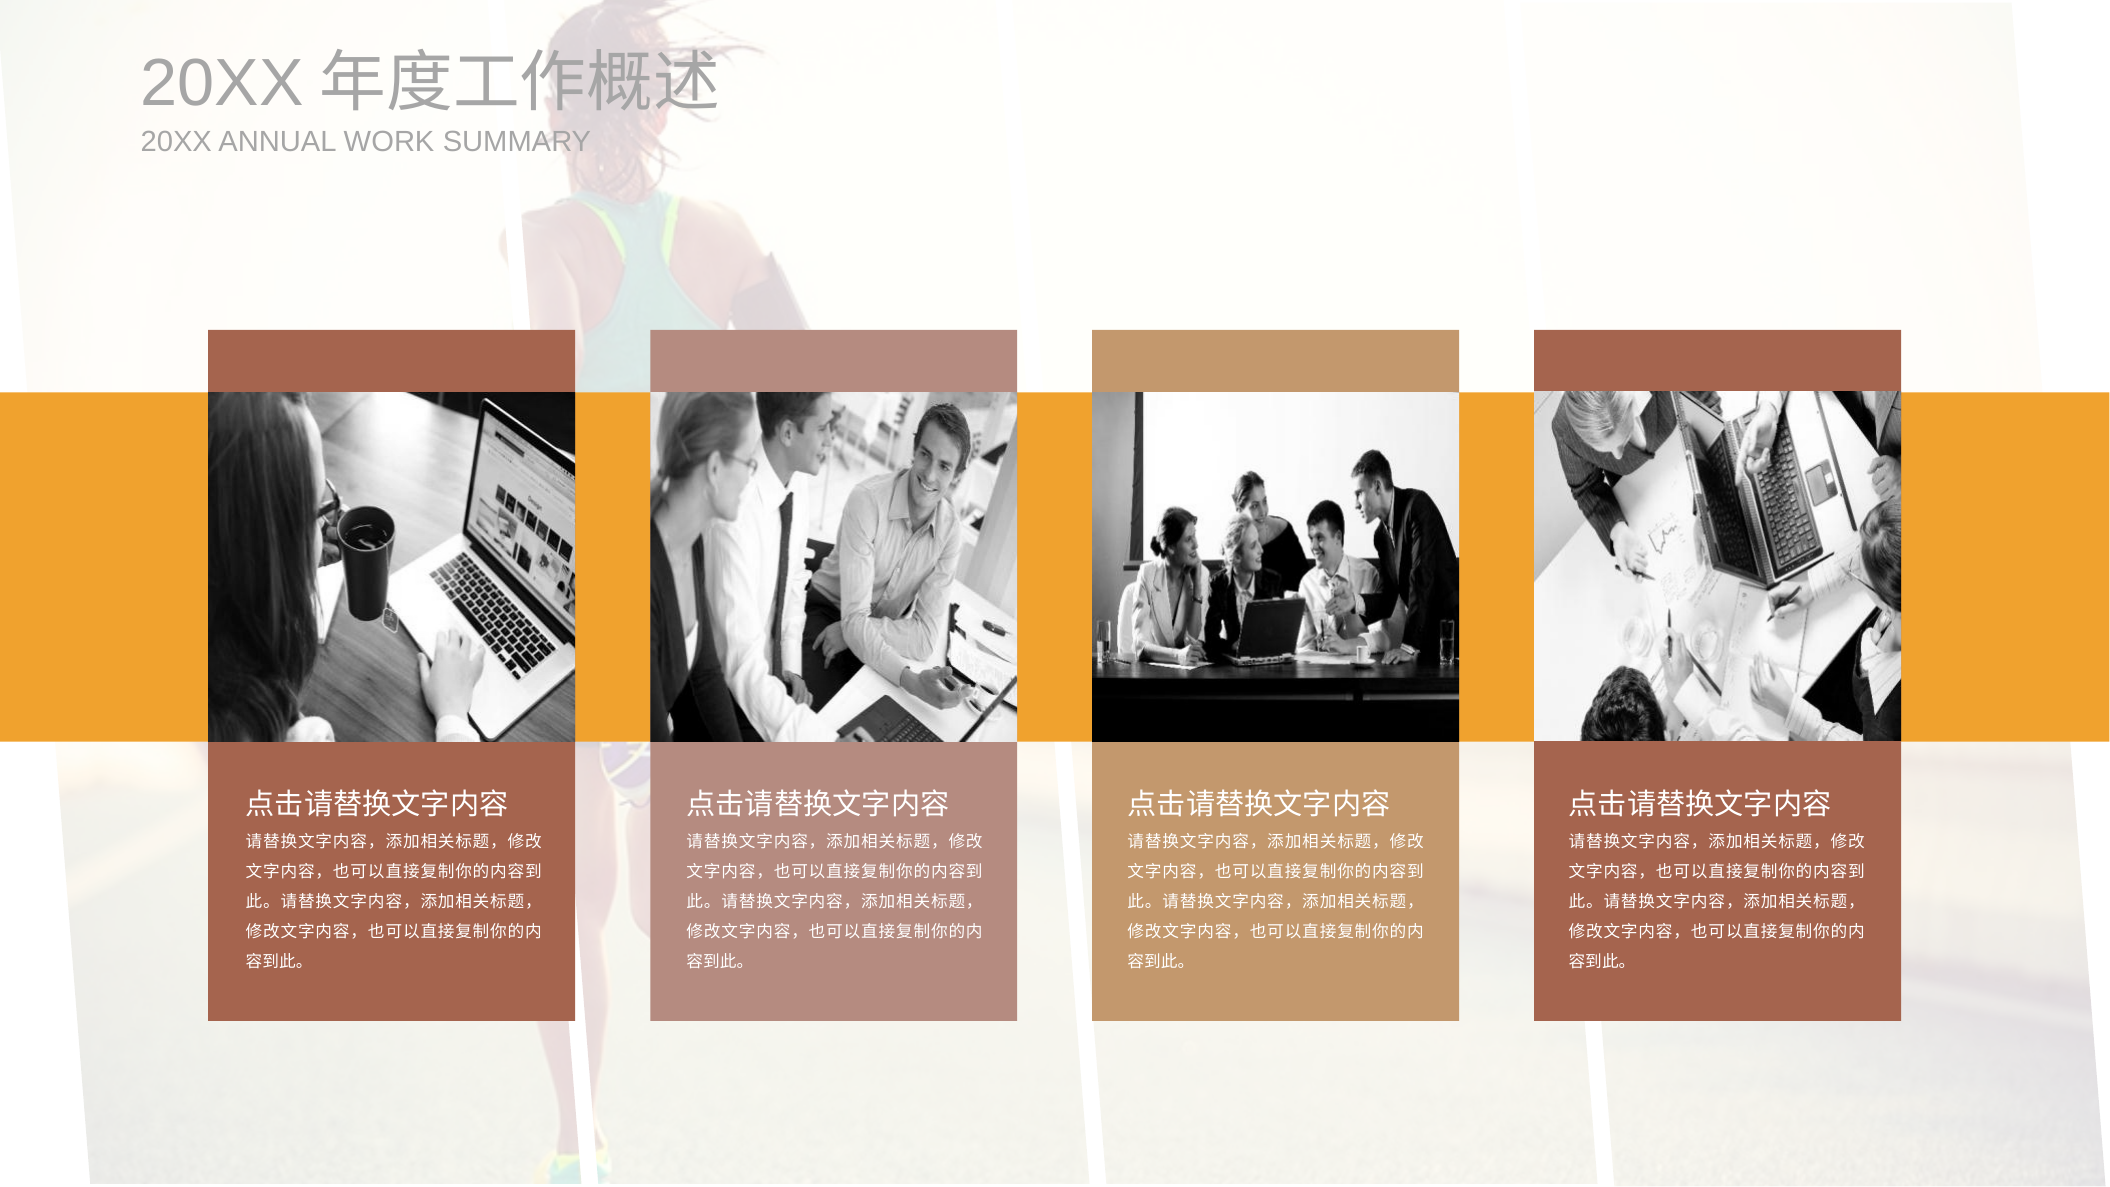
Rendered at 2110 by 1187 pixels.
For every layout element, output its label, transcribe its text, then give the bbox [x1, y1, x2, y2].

text_box [0, 391, 208, 743]
text_box 20XX ANNUAL WORK SUMMARY [140, 122, 602, 158]
text_box [1902, 391, 2110, 743]
text_box 20XX年度工作概述 [140, 38, 789, 119]
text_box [208, 329, 1902, 1021]
